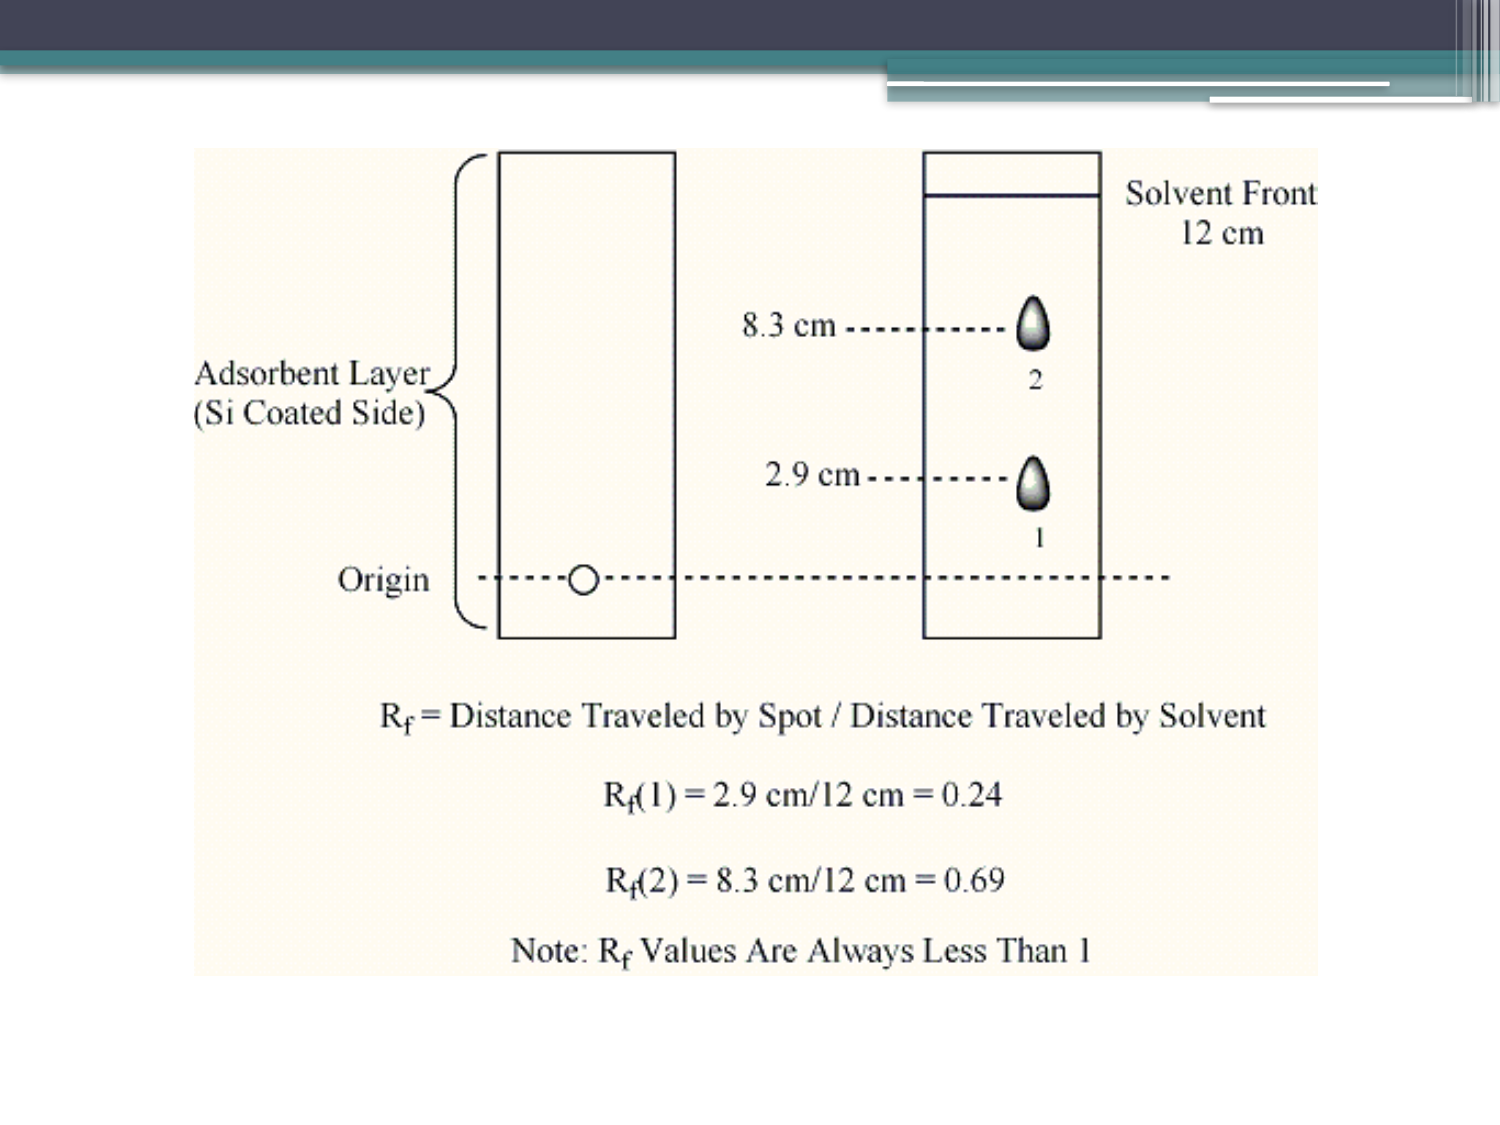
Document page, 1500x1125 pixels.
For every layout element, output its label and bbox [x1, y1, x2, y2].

picture [194, 148, 1318, 977]
